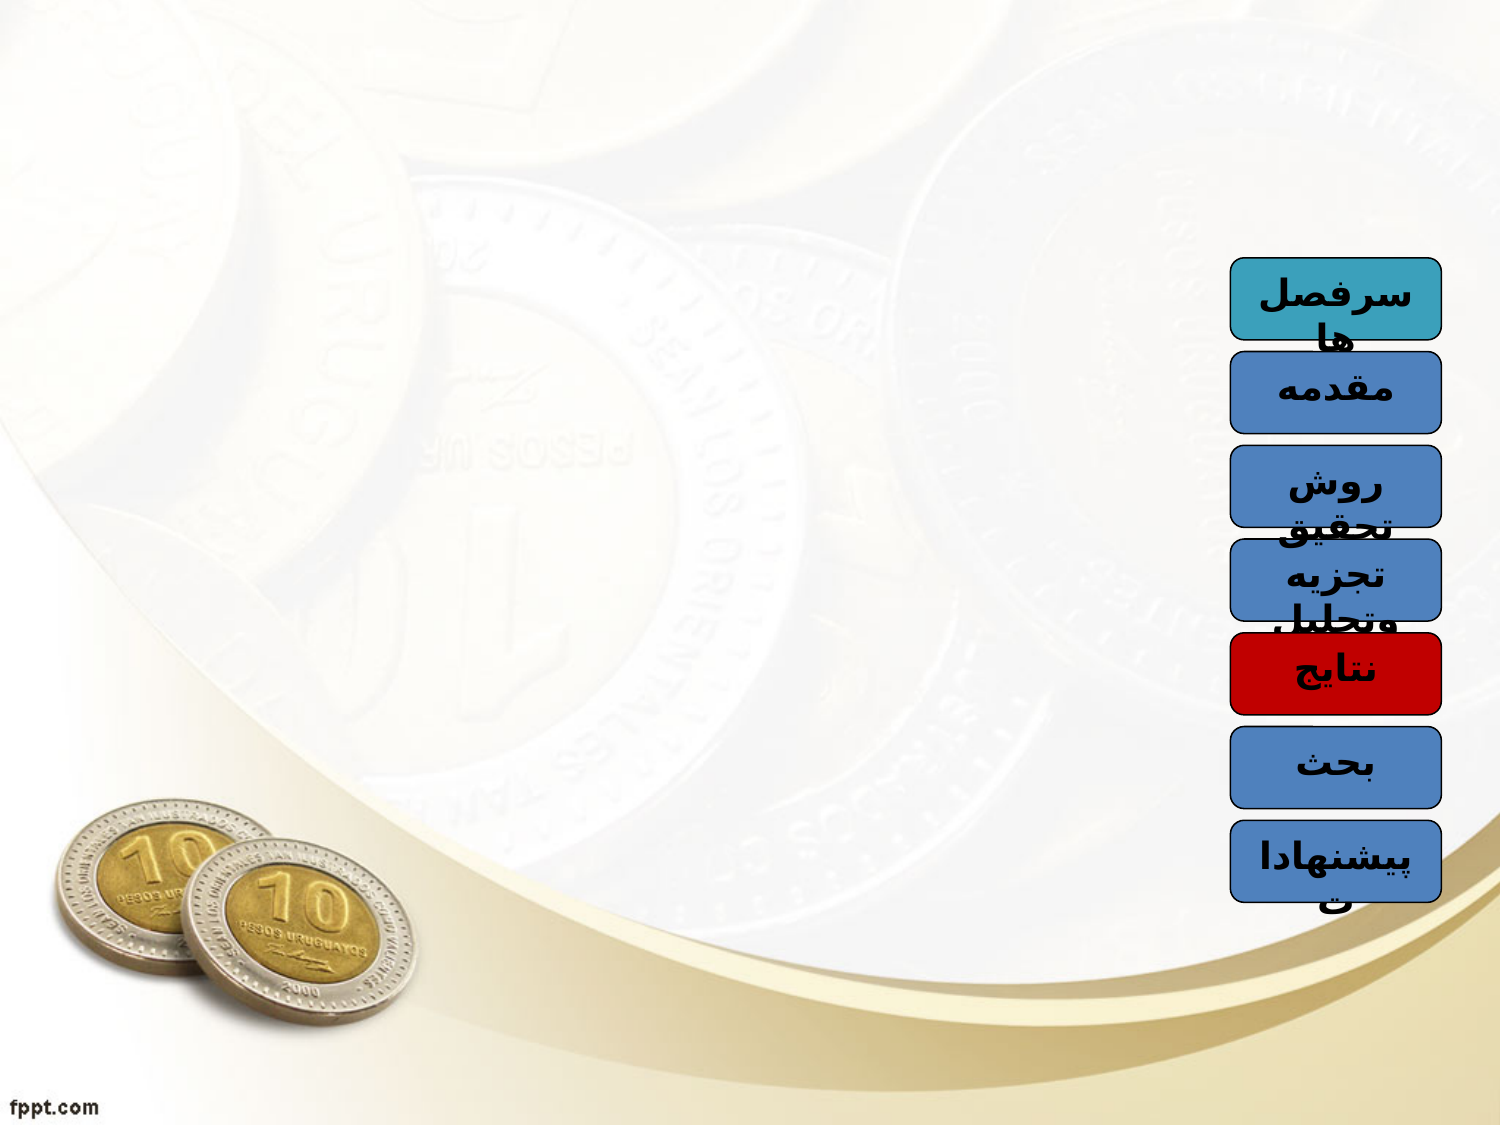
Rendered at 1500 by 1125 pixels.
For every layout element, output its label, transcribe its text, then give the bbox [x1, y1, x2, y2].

text_box بحث [1230, 726, 1442, 809]
text_box روش تحقیق [1230, 445, 1442, 528]
text_box سرفصل ها [1230, 257, 1442, 340]
text_box مقدمه [1230, 351, 1442, 434]
picture [0, 0, 1500, 1125]
text_box نتایج [1230, 632, 1442, 715]
text_box پیشنهادات [1230, 820, 1442, 903]
text_box تجزیه وتحلیل [1230, 538, 1442, 622]
